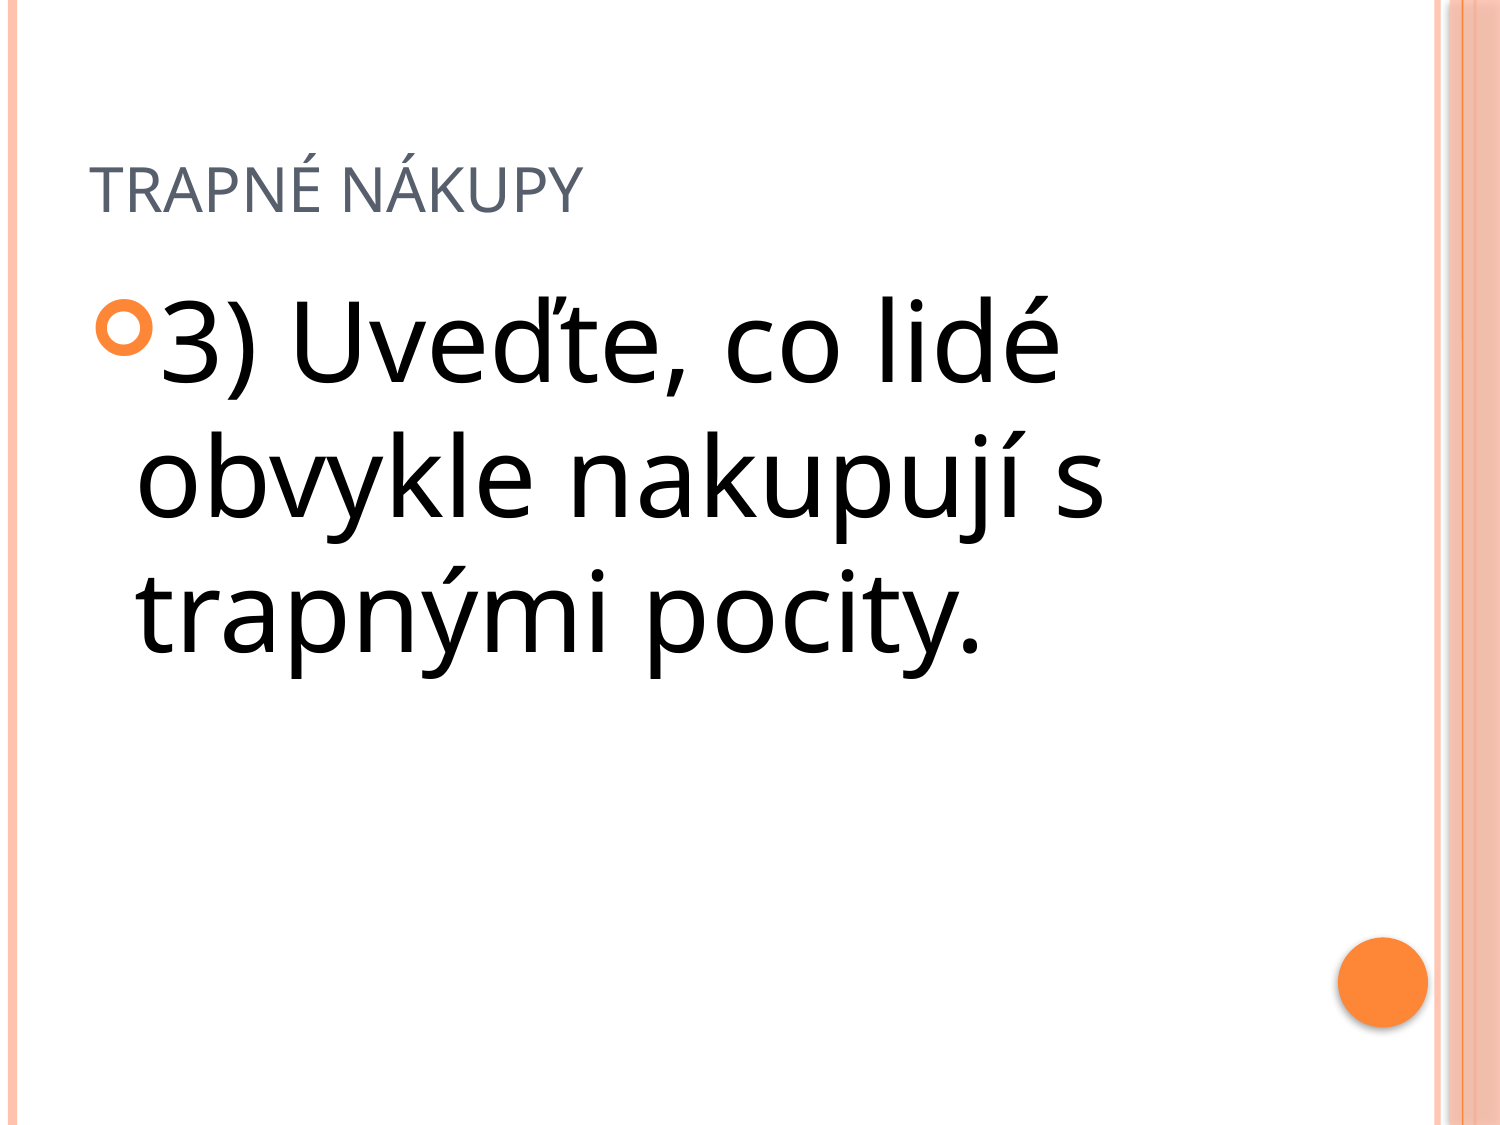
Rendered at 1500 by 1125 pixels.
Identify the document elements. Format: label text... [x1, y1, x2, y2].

title Trapné nákupy [75, 45, 1300, 233]
list 3) Uveďte, co lidé obvykle nakupují s trapnými pocity. [75, 262, 1300, 1062]
